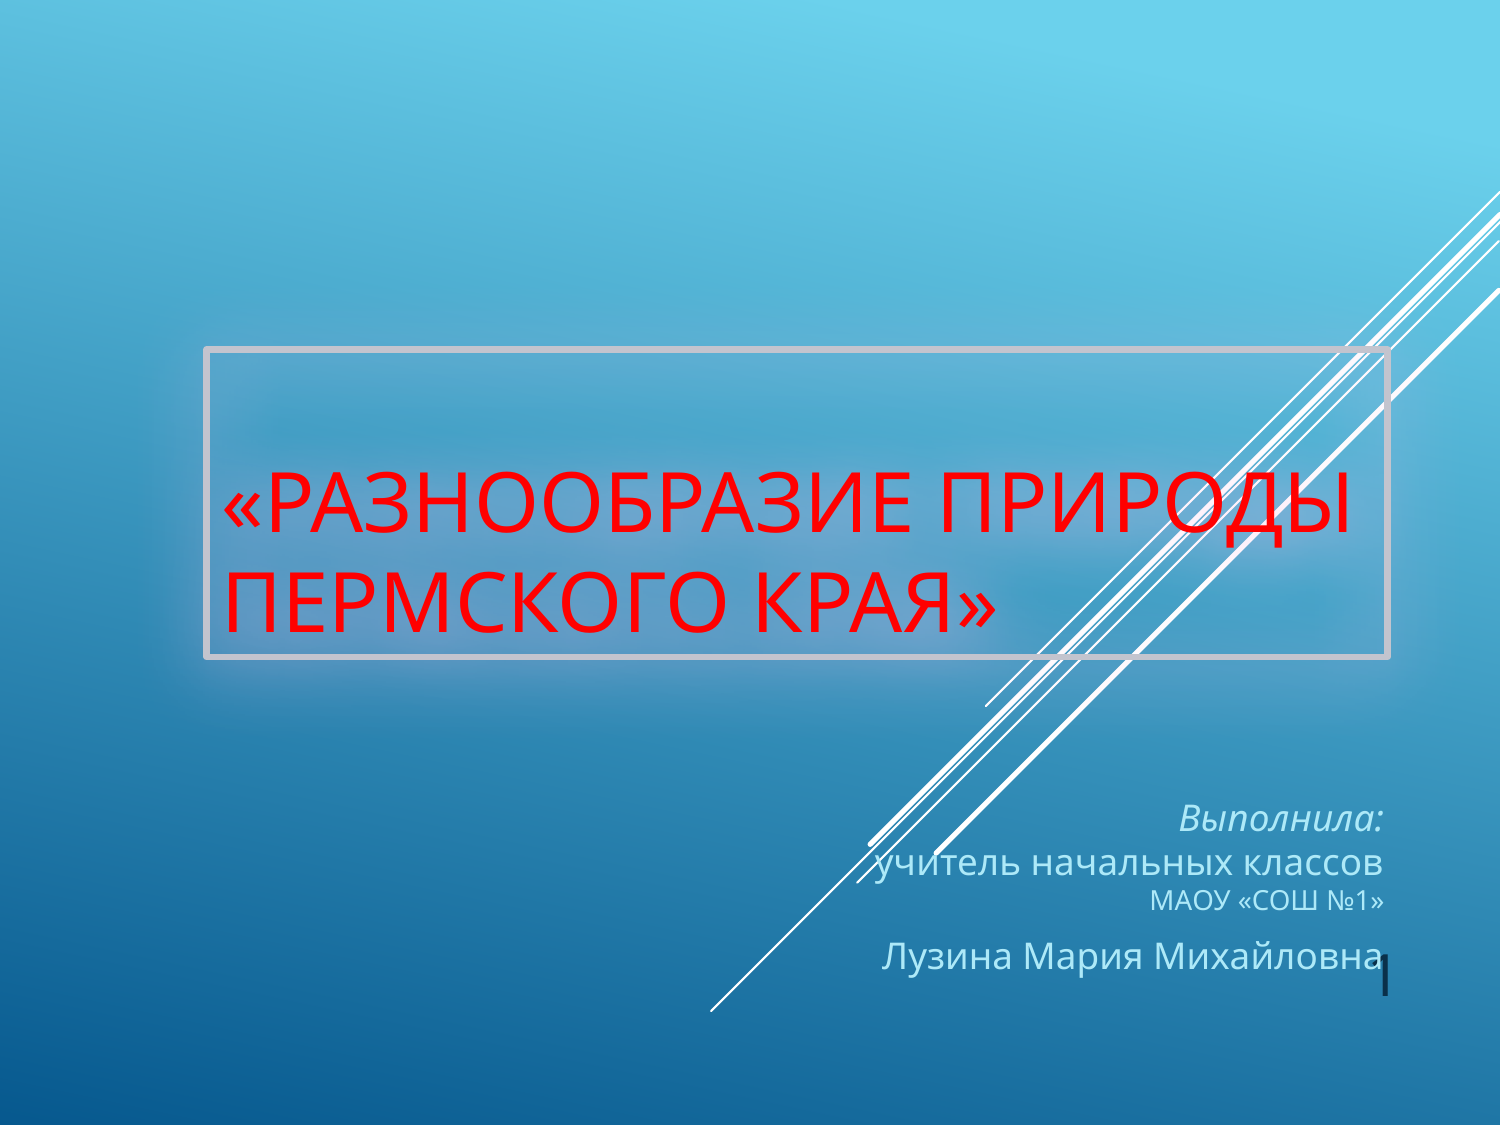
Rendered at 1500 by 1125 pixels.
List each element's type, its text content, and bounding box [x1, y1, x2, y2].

subtitle Выполнила: учитель начальных классов МАОУ «СОШ №1» Лузина Мария Михайловна [844, 786, 1400, 1020]
slide_number 1 [1275, 915, 1416, 1025]
title «Разнообразие природы Пермского края» [206, 349, 1388, 657]
